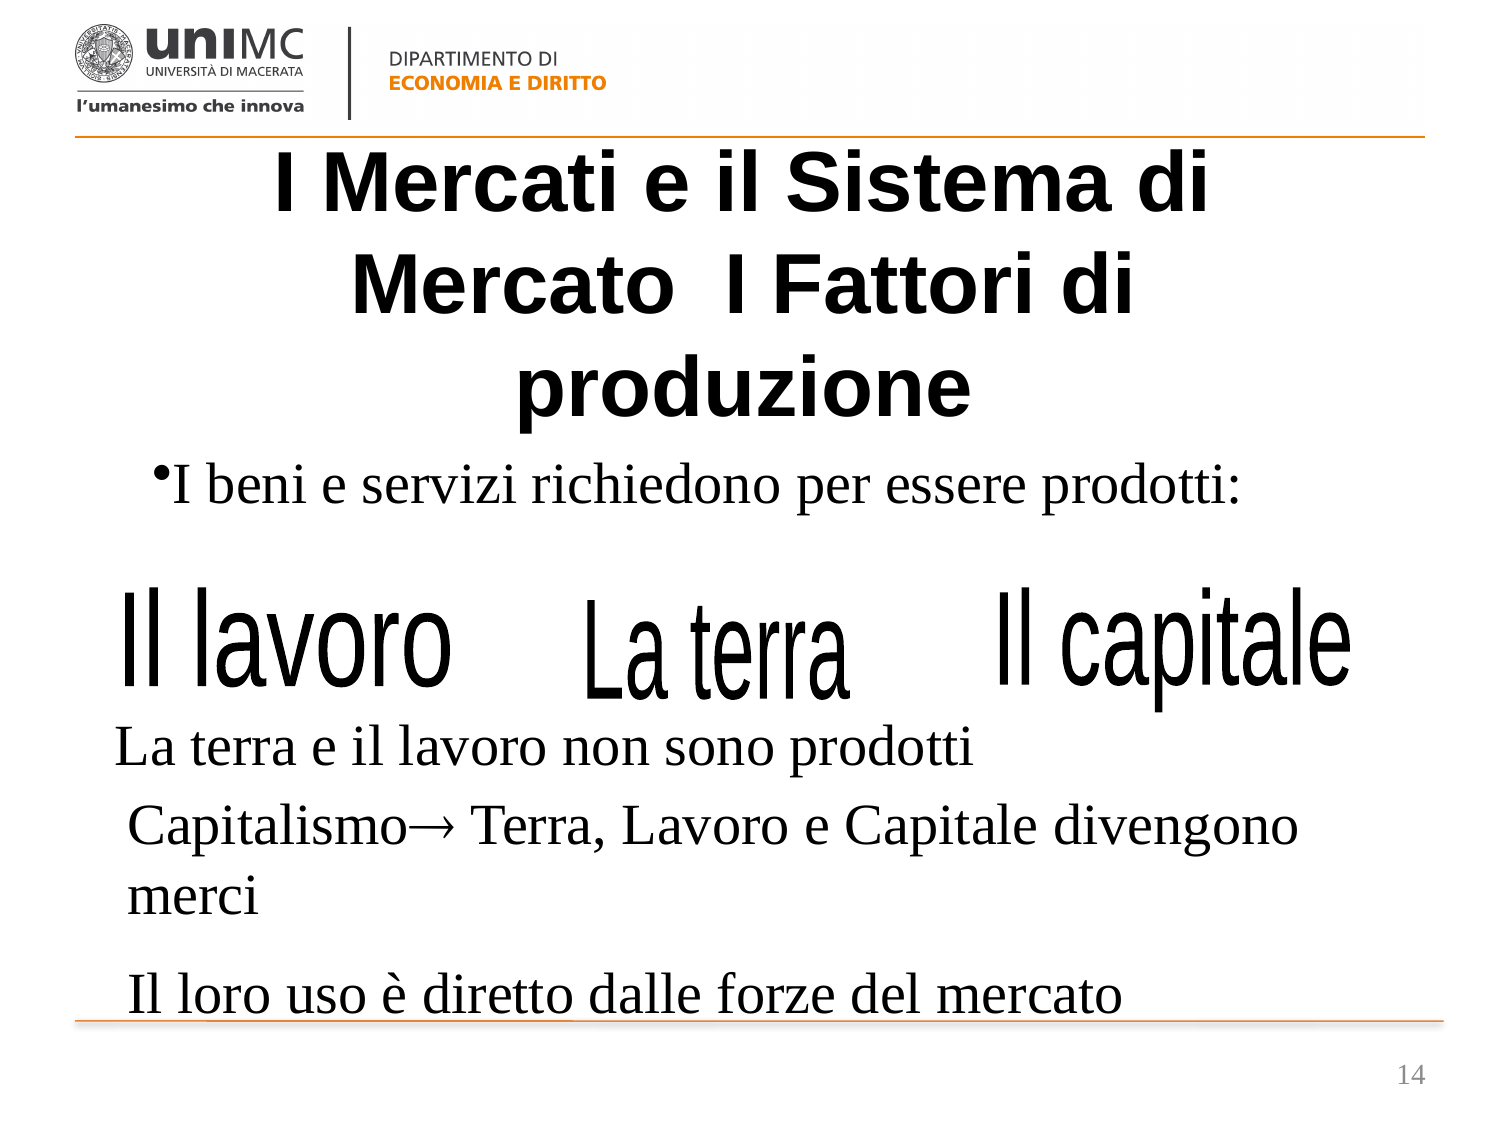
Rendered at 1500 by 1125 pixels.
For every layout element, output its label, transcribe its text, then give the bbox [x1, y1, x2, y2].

text_box I beni e servizi richiedono per essere prodotti: [137, 437, 1400, 523]
text_box La terra e il lavoro non sono prodotti [99, 699, 1400, 785]
picture [75, 24, 1425, 138]
slide_number 14 [1091, 1042, 1442, 1103]
title I Mercati e il Sistema di Mercato I Fattori di produzione [112, 117, 1375, 443]
text_box Capitalismo Terra, Lavoro e Capitale divengono merci Il loro uso è diretto dalle forze del mercato [112, 778, 1400, 1033]
